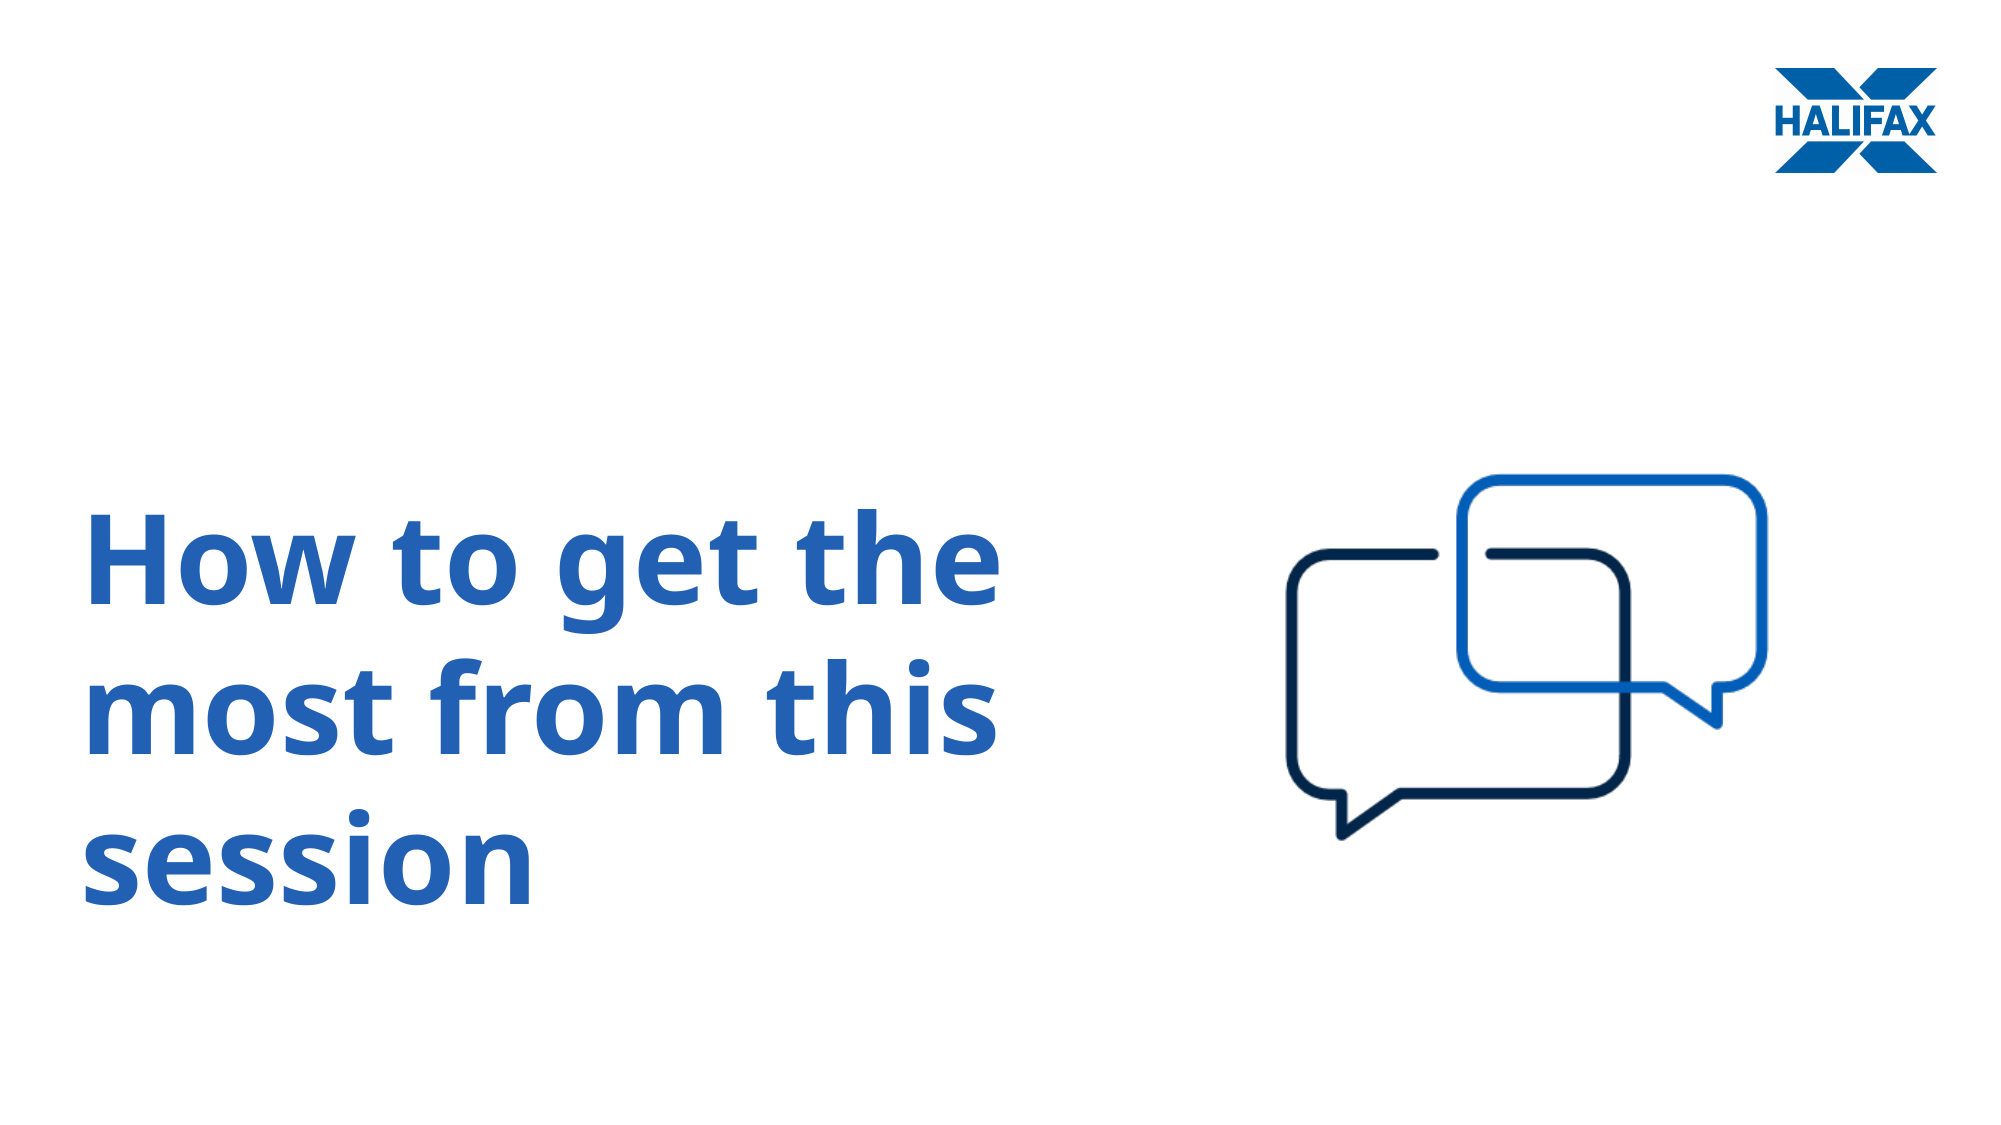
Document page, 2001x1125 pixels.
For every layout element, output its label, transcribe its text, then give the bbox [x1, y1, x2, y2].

picture [1775, 68, 1937, 173]
list How to get the most from this session [65, 472, 1208, 634]
picture [1214, 327, 1856, 972]
